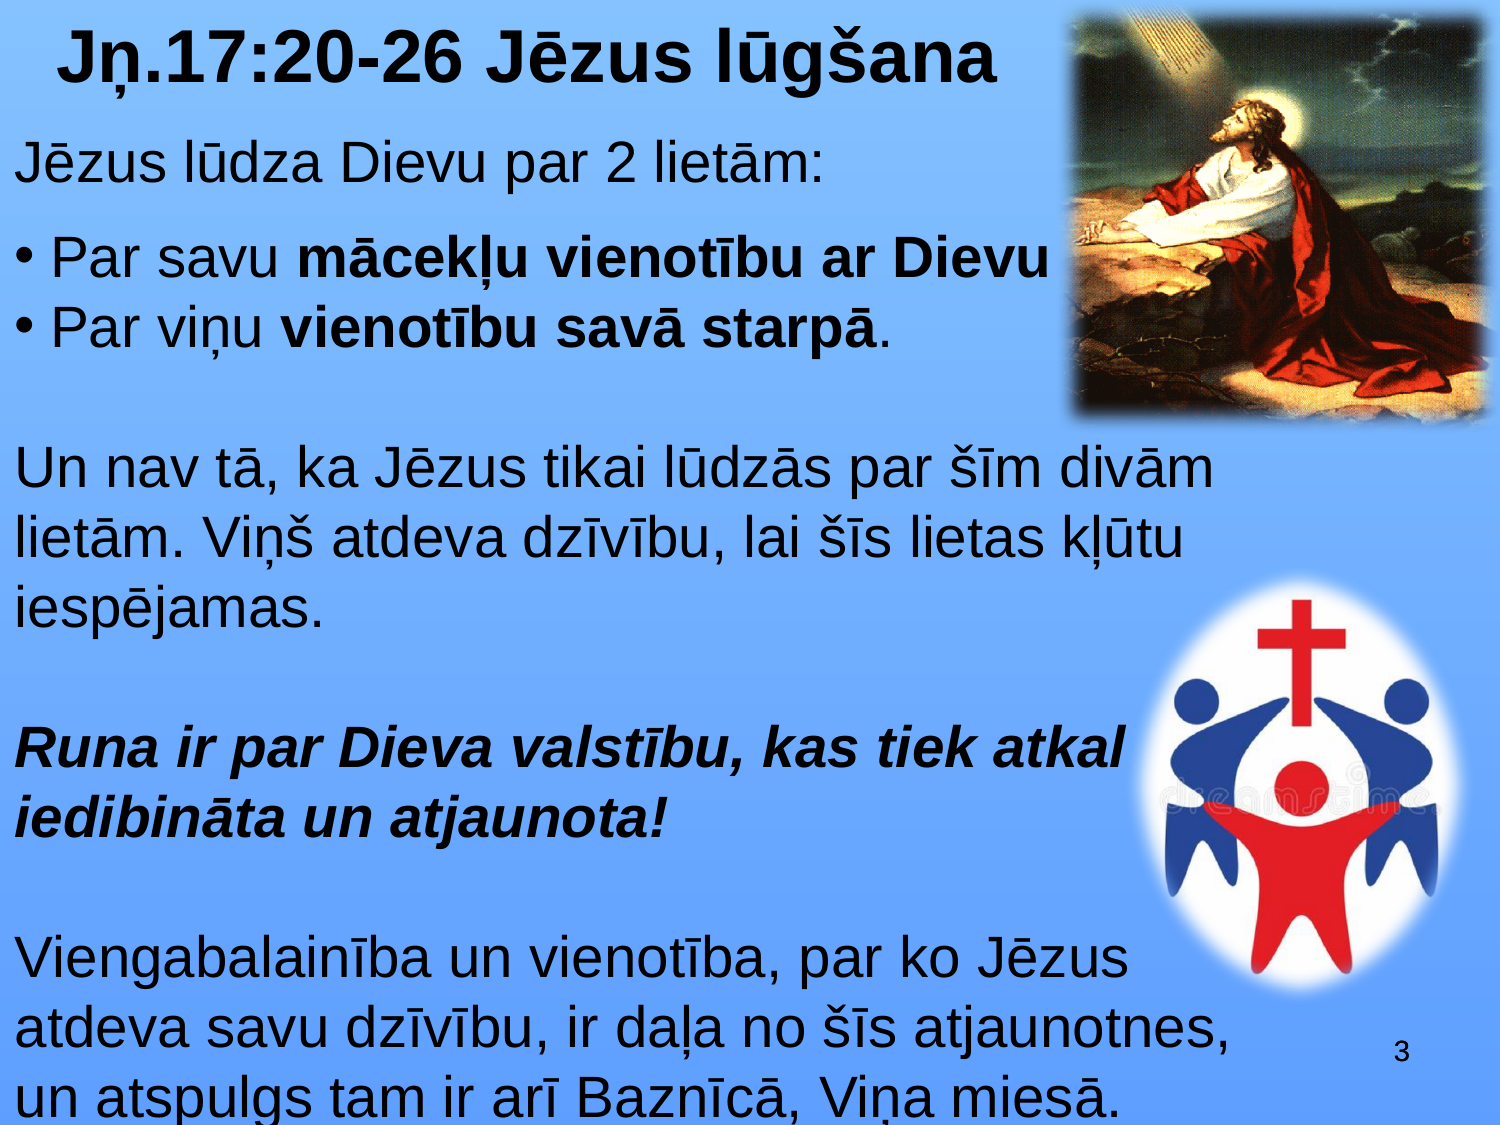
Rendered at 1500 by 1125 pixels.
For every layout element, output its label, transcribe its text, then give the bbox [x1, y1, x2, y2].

picture [1055, 0, 1500, 434]
text_box 3 [1289, 1024, 1425, 1103]
text_box Jēzus lūdza Dievu par 2 lietām: Par savu mācekļu vienotību ar Dievu Par viņu vienotību savā starpā. Un nav tā, ka Jēzus tikai lūdzās par šīm divām lietām. Viņš atdeva dzīvību, lai šīs lietas kļūtu iespējamas. Runa ir par Dieva valstību, kas tiek atkal iedibināta un atjaunota! Viengabalainība un vienotība, par ko Jēzus atdeva savu dzīvību, ir daļa no šīs atjaunotnes, un atspulgs tam ir arī Baznīcā, Viņa miesā. [0, 117, 1289, 1125]
text_box Jņ.17:20-26 Jēzus lūgšana [0, 0, 1053, 105]
picture [1121, 562, 1477, 1009]
